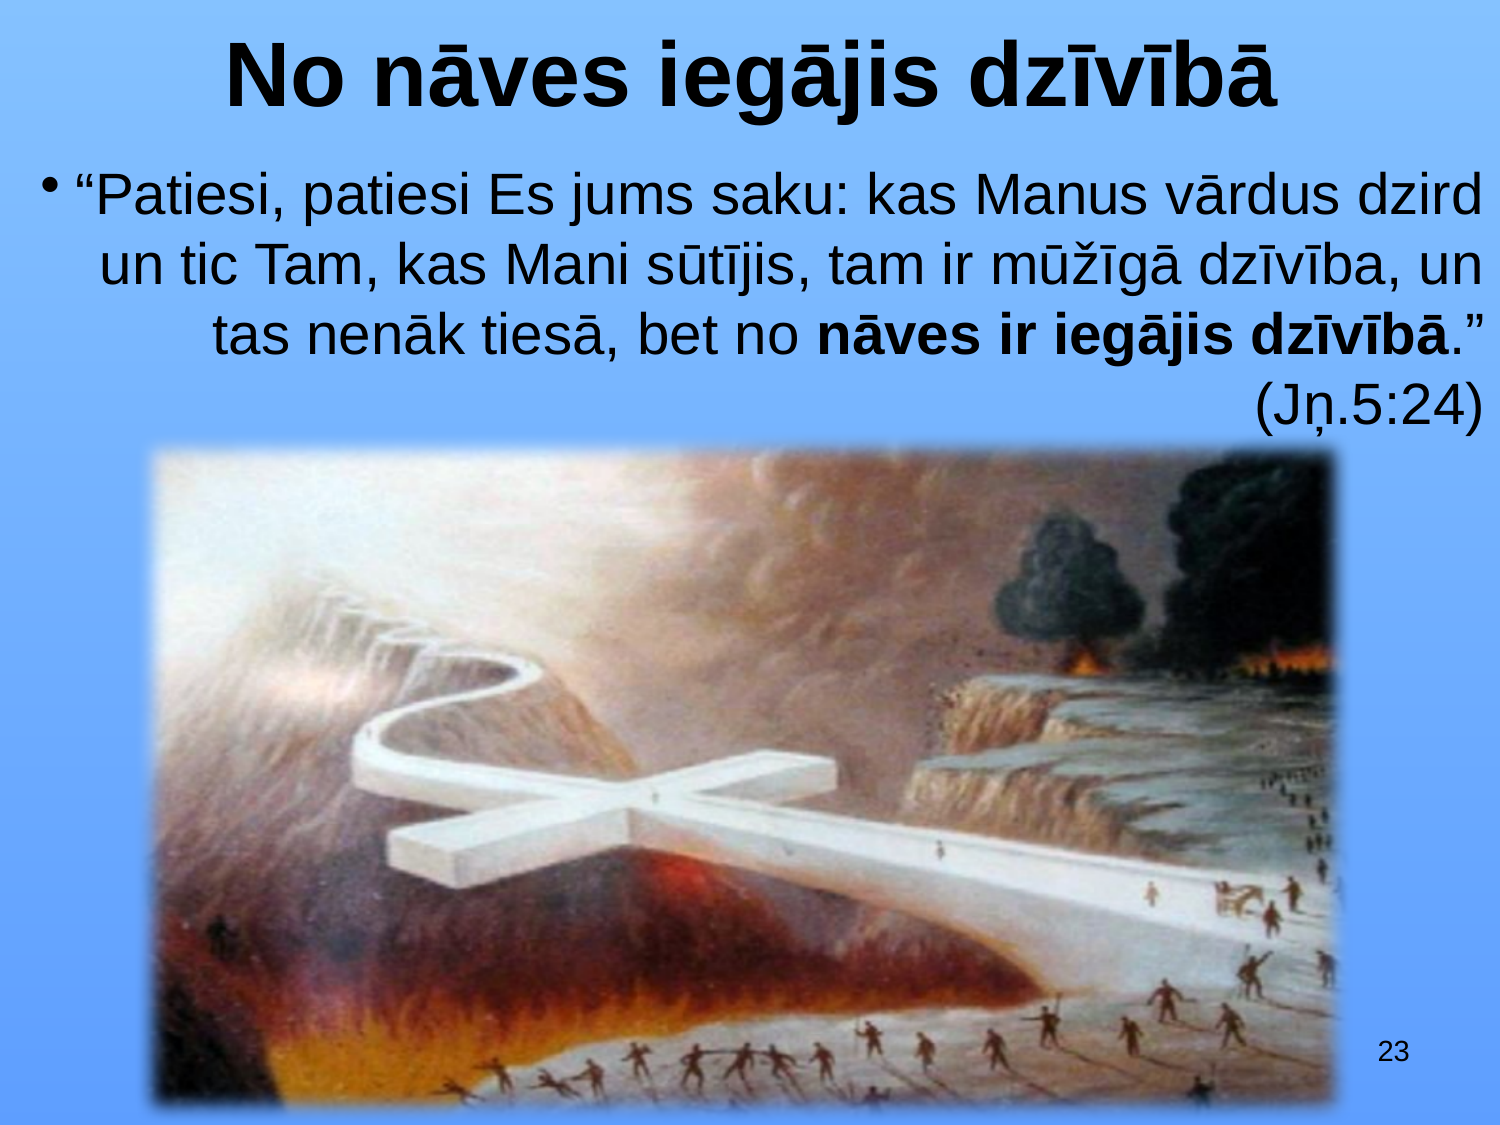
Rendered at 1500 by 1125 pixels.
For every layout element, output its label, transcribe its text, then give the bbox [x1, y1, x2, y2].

text_box “Patiesi, patiesi Es jums saku: kas Manus vārdus dzird un tic Tam, kas Mani sūtījis, tam ir mūžīgā dzīvība, un tas nenāk tiesā, bet no nāves ir iegājis dzīvībā.” (Jņ.5:24) [0, 149, 1500, 514]
slide_number 23 [1357, 1024, 1426, 1103]
picture [135, 432, 1353, 1125]
text_box No nāves iegājis dzīvībā [76, 0, 1427, 140]
